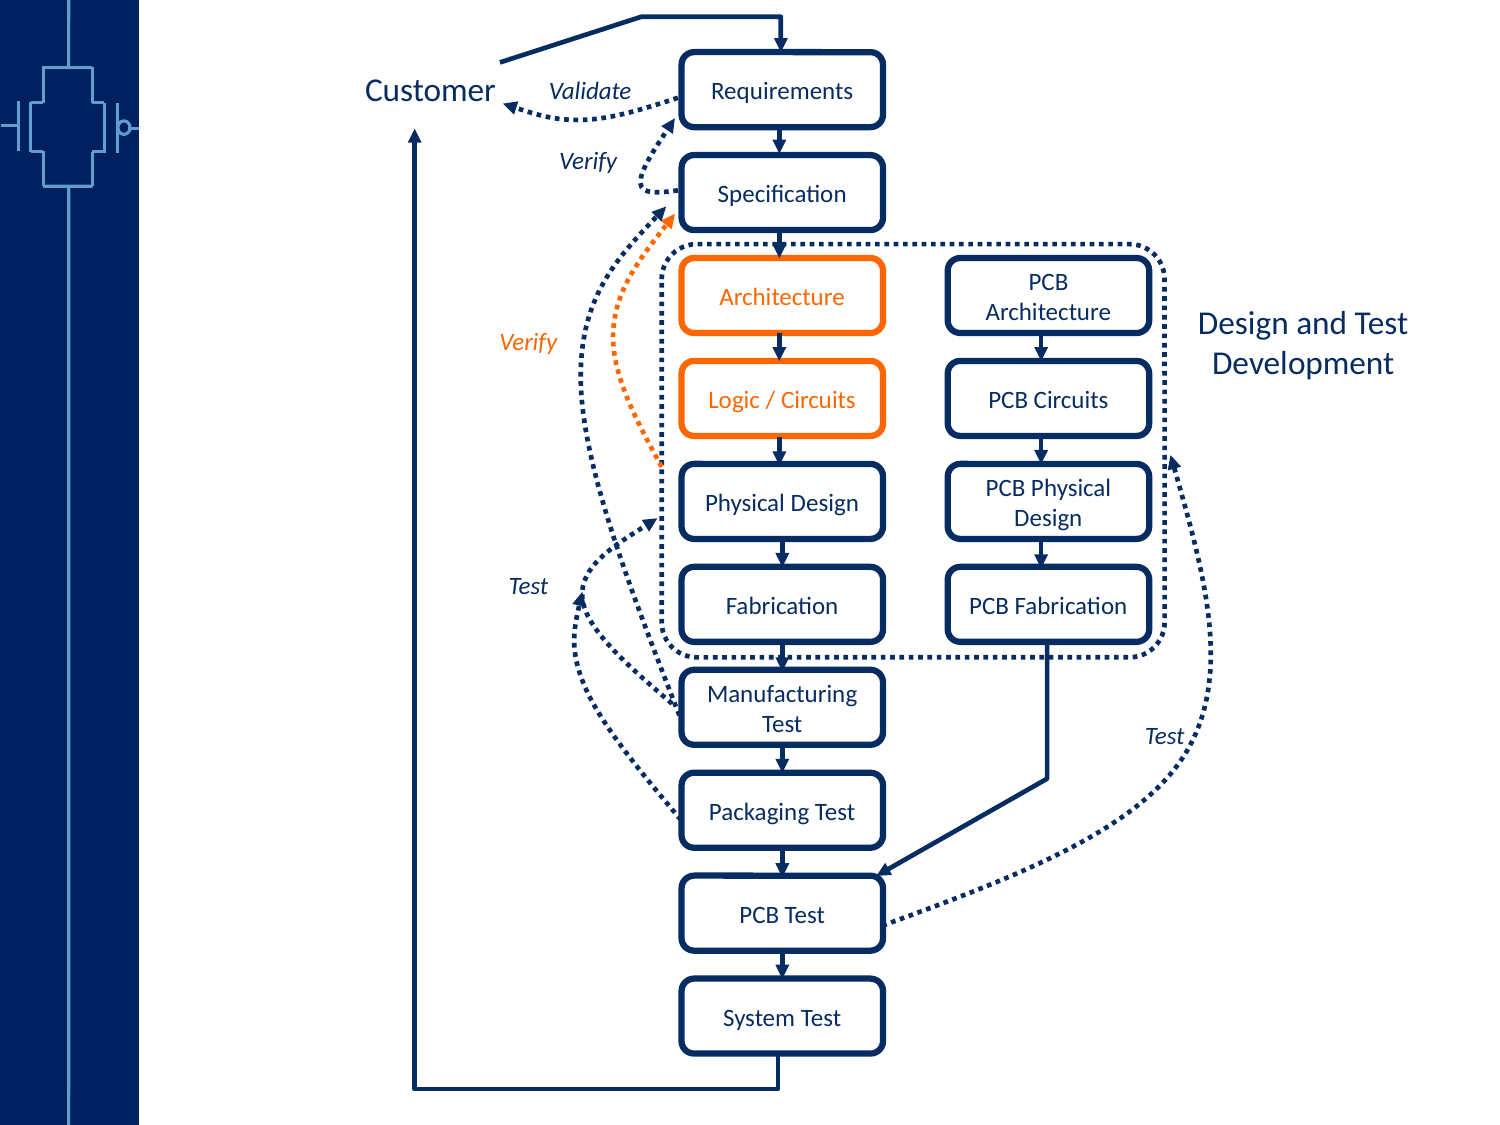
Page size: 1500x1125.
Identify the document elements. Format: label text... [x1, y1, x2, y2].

text_box Customer [342, 49, 518, 127]
text_box [522, 110, 639, 122]
text_box [881, 455, 1213, 927]
text_box [408, 128, 779, 1090]
text_box Requirements [680, 50, 885, 129]
text_box [776, 744, 789, 773]
text_box [589, 518, 673, 705]
text_box Design and Test Development [1163, 302, 1444, 380]
text_box Test [1078, 714, 1251, 755]
text_box [876, 658, 1045, 876]
text_box [499, 15, 788, 64]
text_box [572, 591, 682, 821]
text_box Validate [504, 69, 677, 110]
text_box Verify [502, 139, 675, 180]
text_box [776, 658, 789, 672]
text_box PCB Test [708, 874, 885, 952]
text_box Manufacturing Test [680, 668, 885, 747]
text_box [773, 125, 786, 154]
text_box [670, 242, 1166, 659]
text_box Test [442, 564, 615, 605]
text_box [776, 849, 789, 878]
text_box Packaging Test [680, 771, 885, 850]
text_box [667, 213, 675, 318]
text_box Verify [442, 319, 587, 361]
text_box System Test [749, 977, 885, 1055]
text_box [579, 206, 681, 716]
text_box [639, 118, 679, 194]
text_box Specification [680, 153, 885, 232]
text_box [776, 950, 789, 979]
